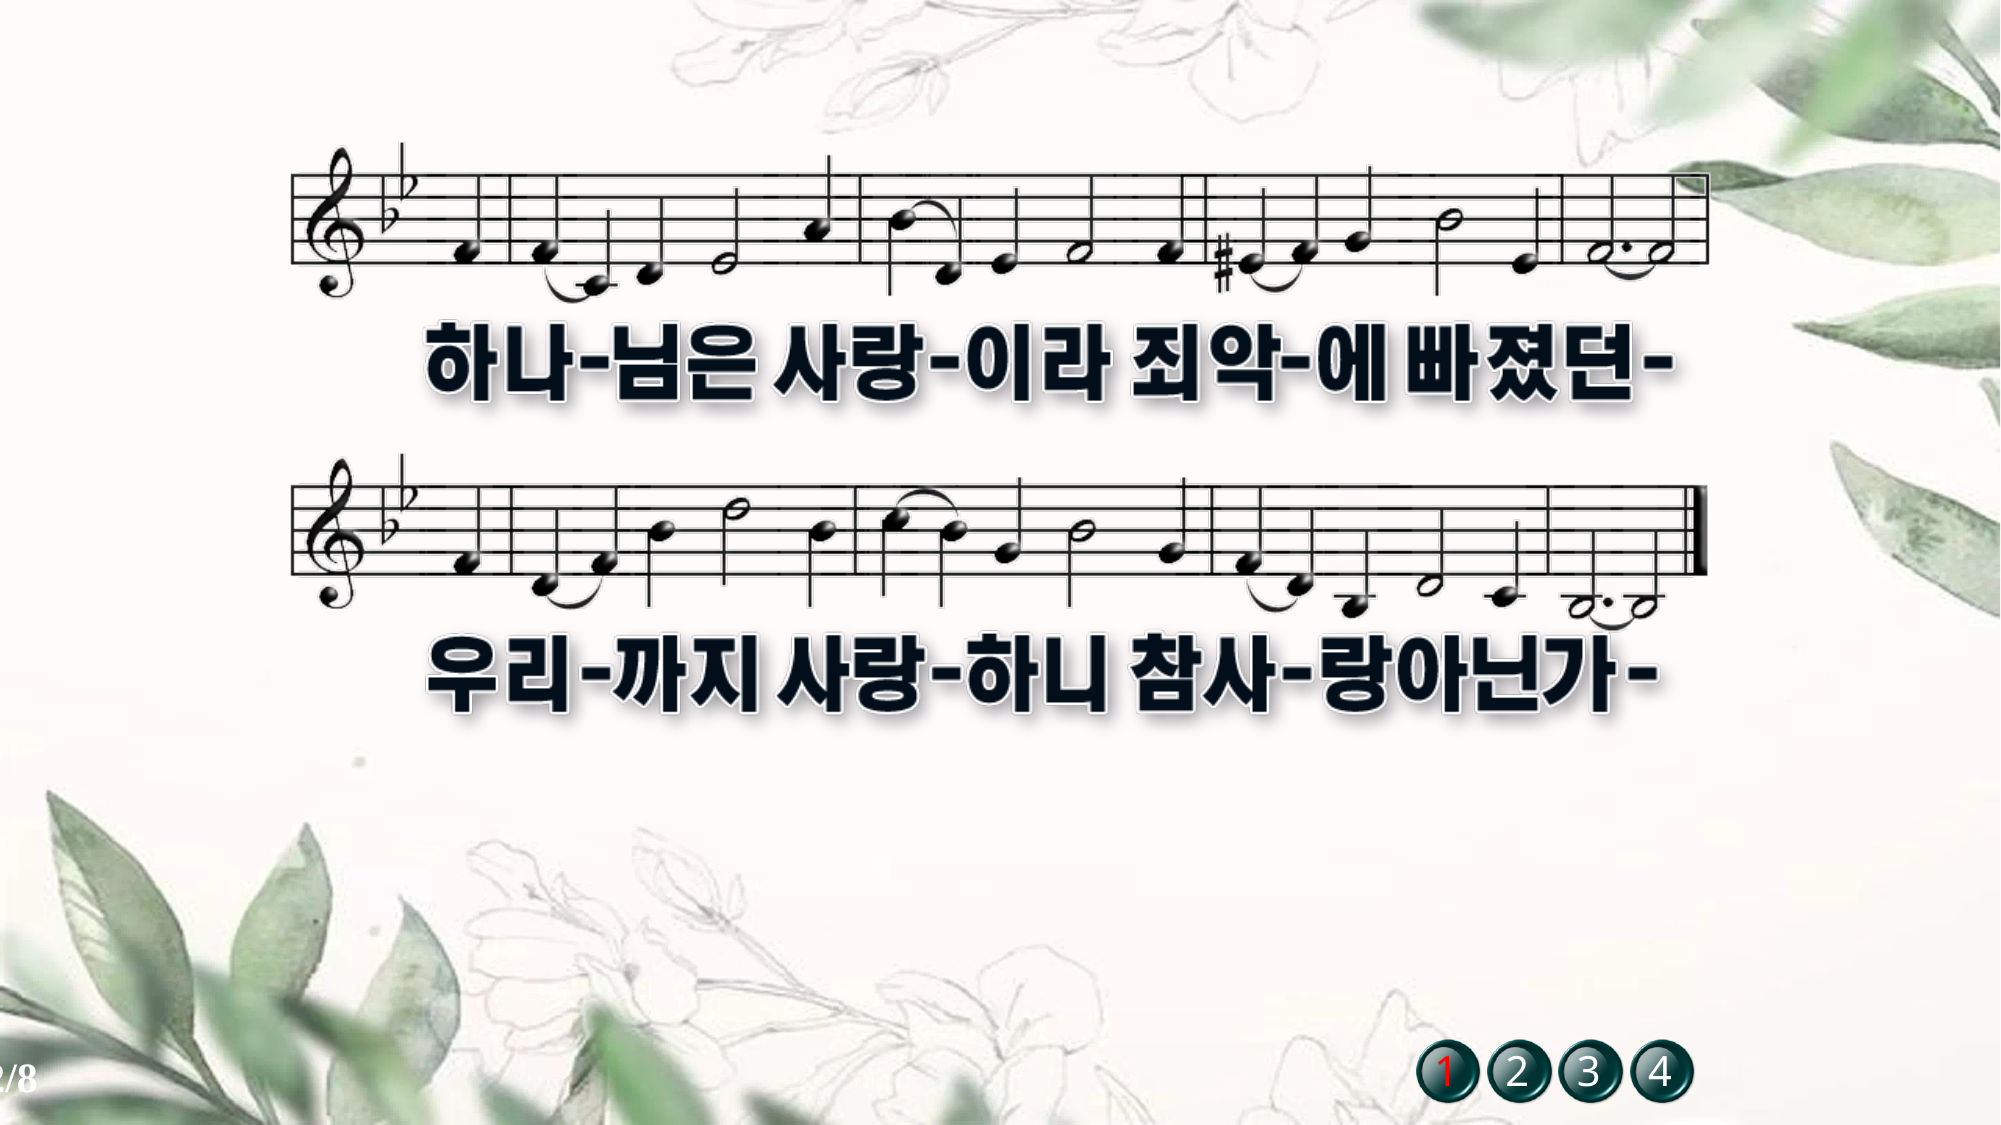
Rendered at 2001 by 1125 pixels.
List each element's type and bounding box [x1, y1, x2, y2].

text_box [1484, 1035, 1555, 1106]
text_box [1555, 1035, 1626, 1106]
text_box [1413, 1035, 1484, 1106]
picture [0, 0, 2001, 1125]
text_box [1627, 1035, 1697, 1106]
